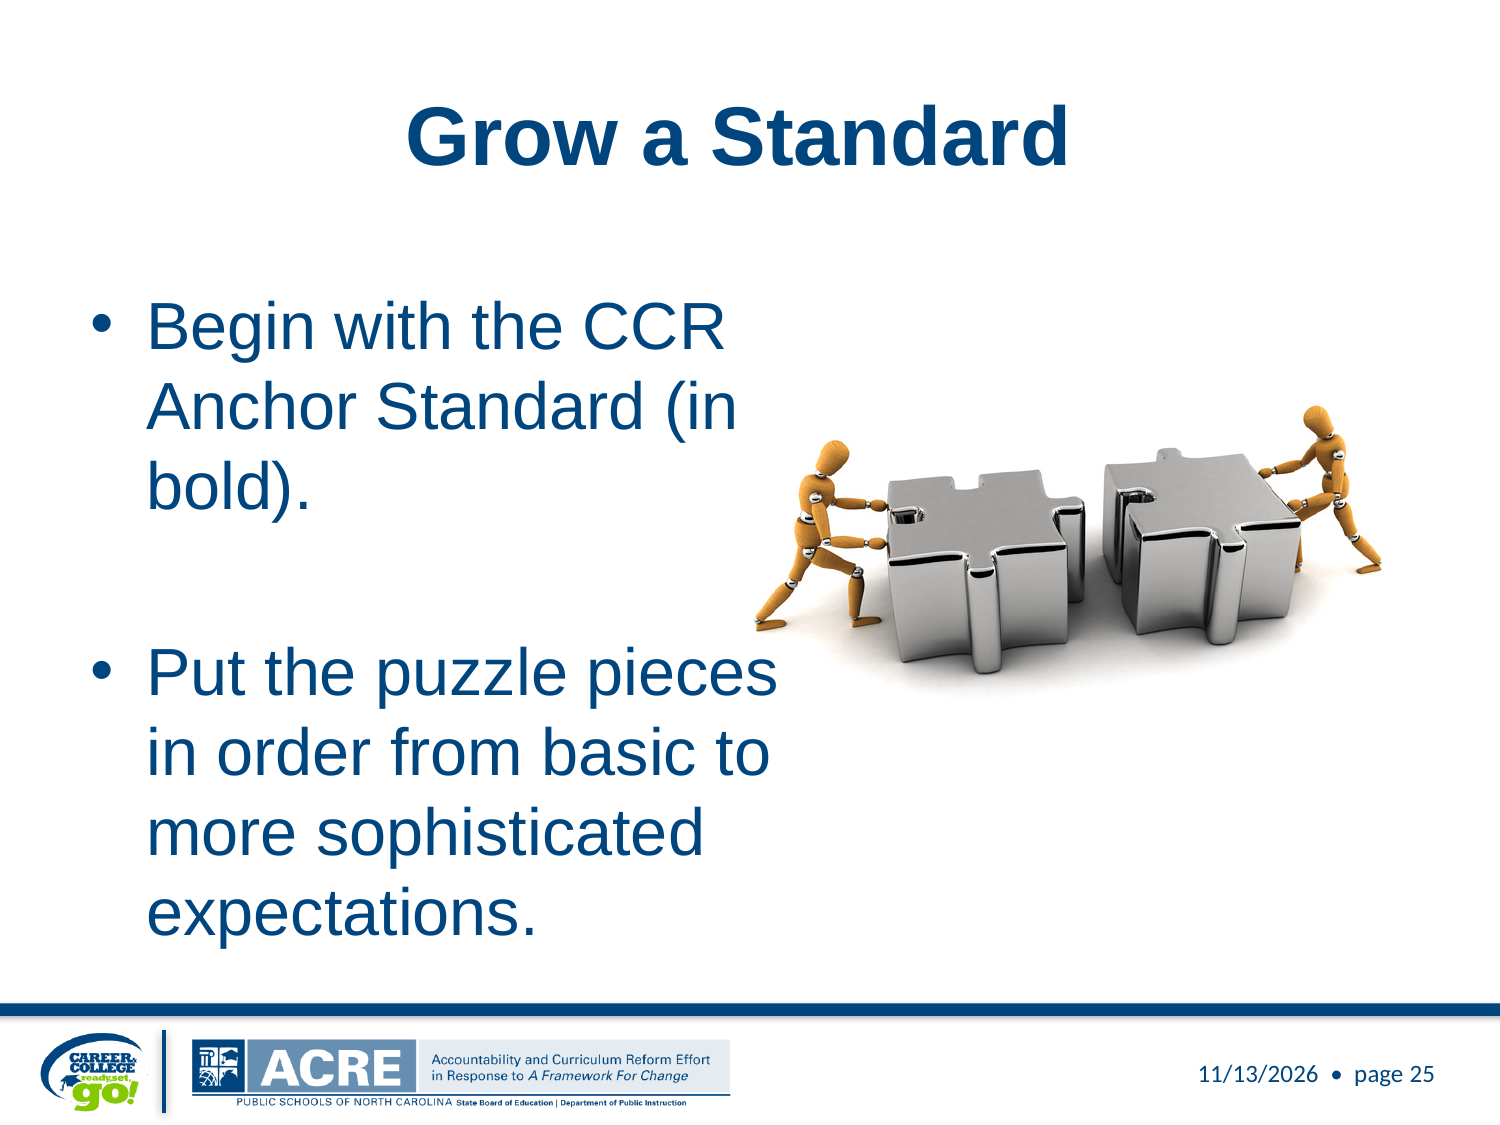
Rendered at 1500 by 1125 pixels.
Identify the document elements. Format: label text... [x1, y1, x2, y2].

list Begin with the CCR Anchor Standard (in bold). Put the puzzle pieces in order from basic to more sophisticated expectations. [74, 274, 657, 776]
picture [174, 1017, 744, 1125]
picture [37, 1029, 152, 1115]
title Grow a Standard [74, 74, 1426, 226]
picture [662, 262, 1476, 805]
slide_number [1137, 1042, 1450, 1103]
